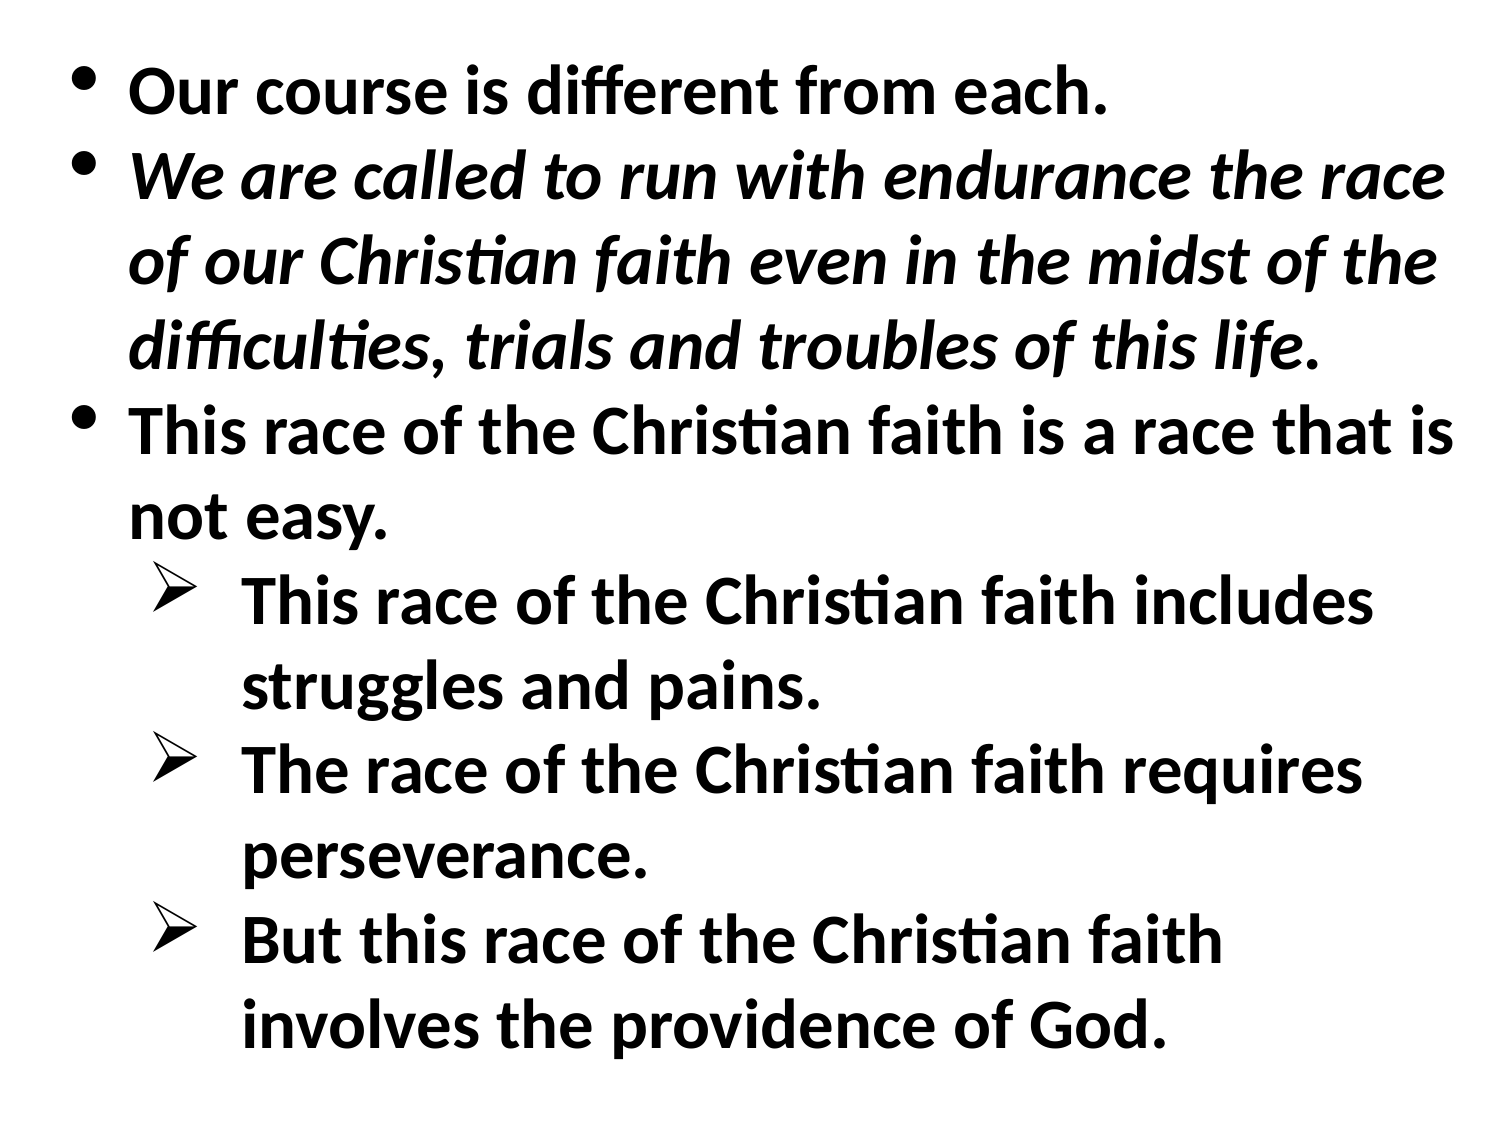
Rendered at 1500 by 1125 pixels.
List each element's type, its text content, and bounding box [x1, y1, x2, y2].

text_box Our course is different from each. We are called to run with endurance the race of our Christian faith even in the midst of the difficulties, trials and troubles of this life. This race of the Christian faith is a race that is not easy. This race of the Christian faith includes struggles and pains. The race of the Christian faith requires perseverance. But this race of the Christian faith involves the providence of God. [57, 36, 1485, 1071]
